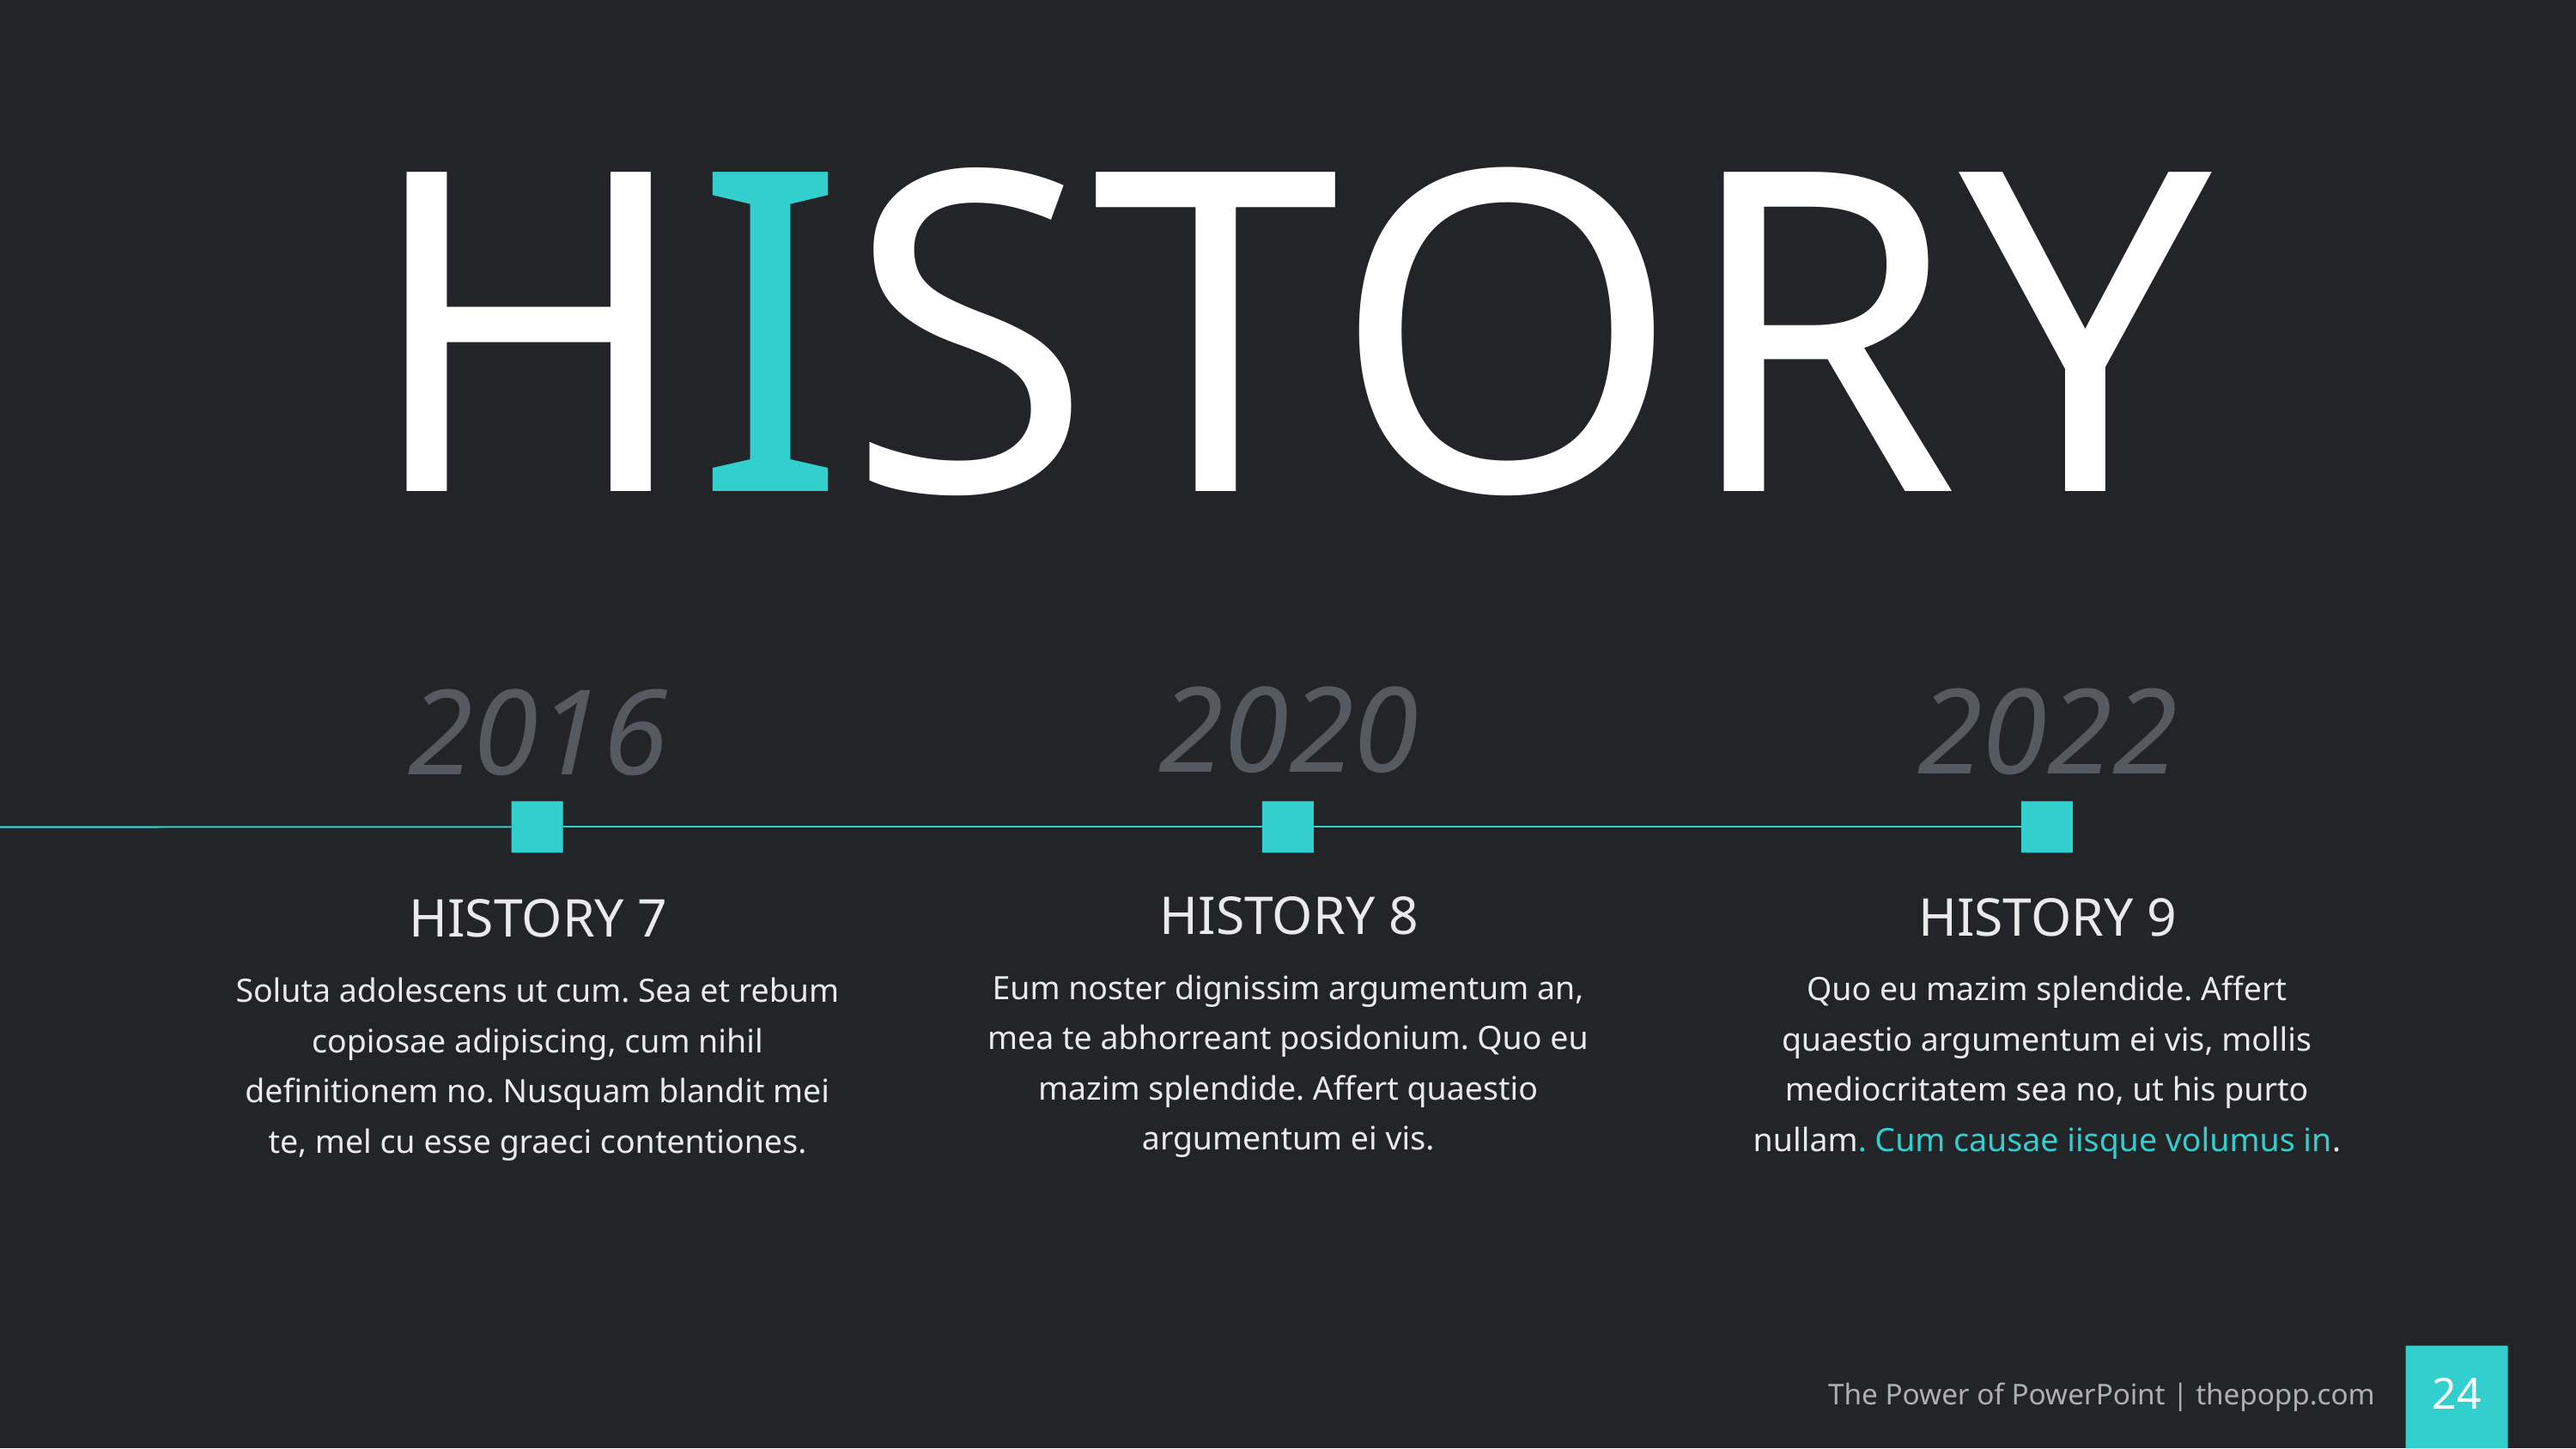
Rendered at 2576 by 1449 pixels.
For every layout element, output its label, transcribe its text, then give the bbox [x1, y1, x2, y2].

list Soluta adolescens ut cum. Sea et rebum copiosae adipiscing, cum nihil definitionem no. Nusquam blandit mei te, mel cu esse graeci contentiones. [222, 952, 854, 1252]
footer The Power of PowerPoint | thepopp.com [1519, 1356, 2389, 1434]
list HISTORY 8 [931, 876, 1647, 952]
list HISTORY 9 [1690, 876, 2406, 953]
list 2020 [931, 646, 1647, 803]
list HISTORY 7 [180, 878, 896, 955]
slide_number 24 [2404, 1356, 2509, 1434]
list 2022 [1690, 648, 2406, 804]
list Quo eu mazim splendide. Affert quaestio argumentum ei vis, mollis mediocritatem sea no, ut his purto nullam. Cum causae iisque volumus in. [1731, 950, 2362, 1250]
list Eum noster dignissim argumentum an, mea te abhorreant posidonium. Quo eu mazim splendide. Affert quaestio argumentum ei vis. [973, 949, 1604, 1248]
list 2016 [180, 650, 896, 805]
title HISTORY [0, 45, 2576, 581]
